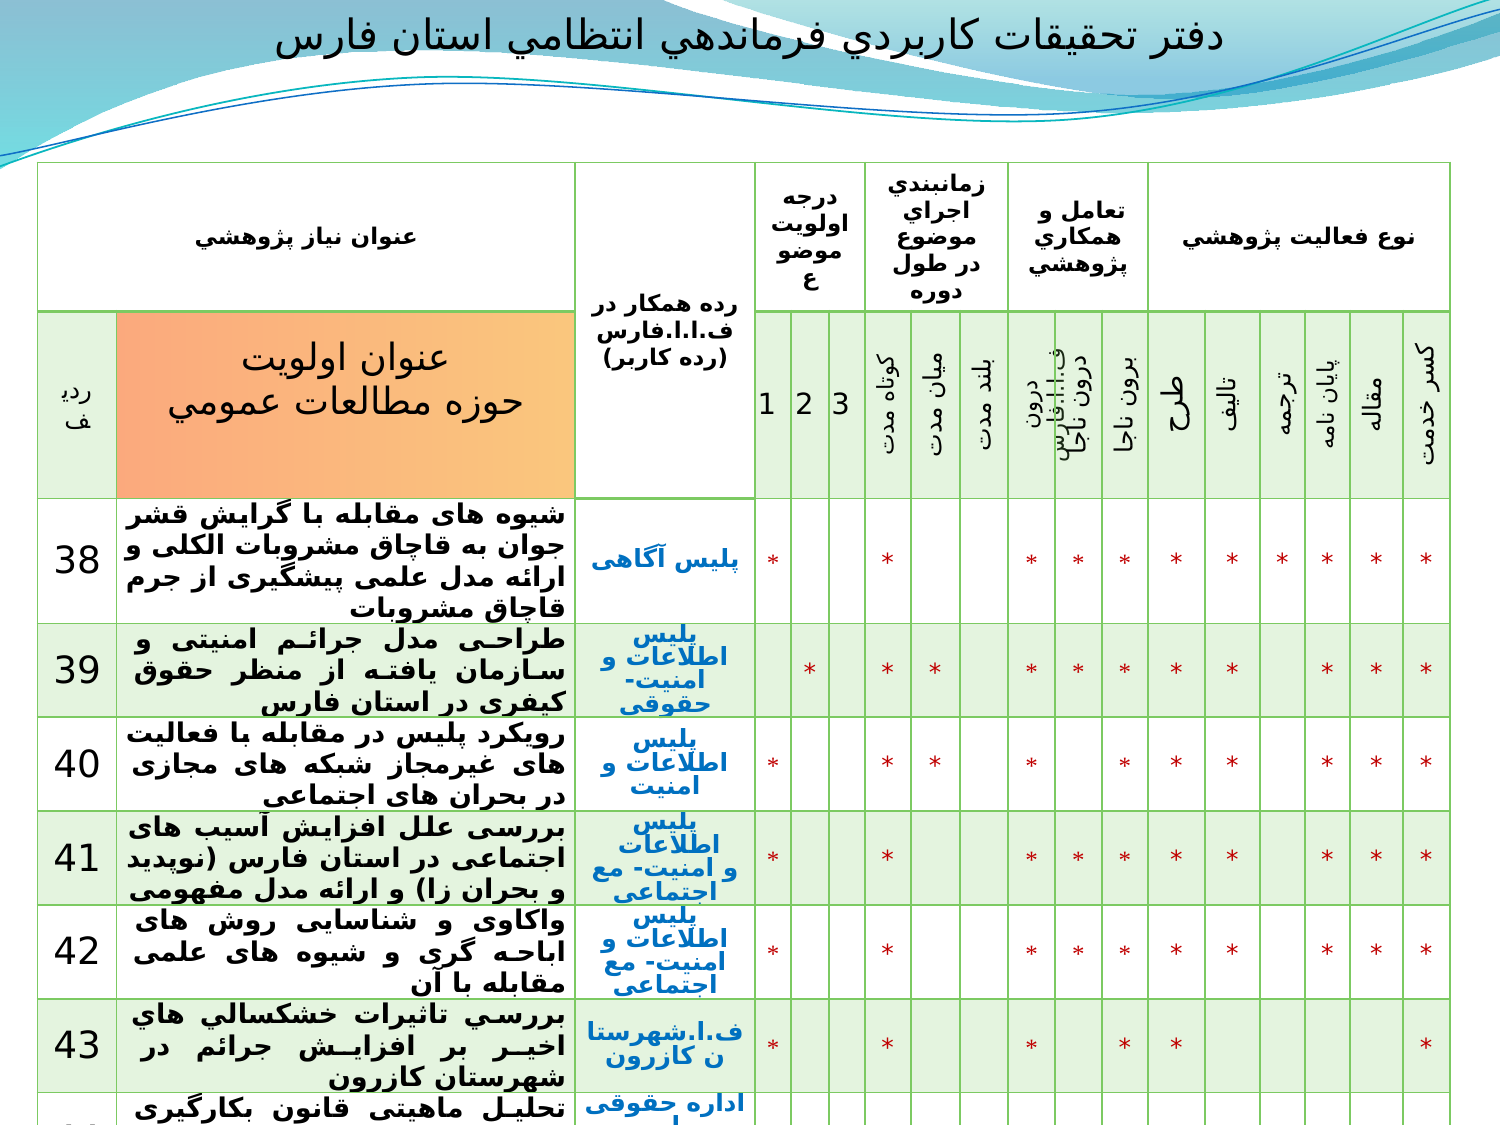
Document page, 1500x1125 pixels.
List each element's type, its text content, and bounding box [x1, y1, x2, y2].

table_cell * [912, 718, 959, 810]
table_cell 41 [38, 812, 116, 904]
table_cell 39 [38, 624, 116, 716]
table_cell [830, 718, 864, 810]
table_cell * [1009, 624, 1054, 716]
table_cell * [866, 1000, 910, 1092]
table_cell * [1103, 499, 1147, 623]
table_cell [1261, 906, 1304, 998]
table_cell * [866, 1093, 910, 1125]
table_cell [912, 1093, 959, 1125]
table_cell * [1306, 906, 1349, 998]
table_cell [830, 906, 864, 998]
table_cell * [1404, 718, 1449, 810]
table_cell [961, 812, 1007, 904]
table_cell * [756, 1093, 790, 1125]
table_cell [912, 812, 959, 904]
table_cell كسر خدمت [1404, 313, 1449, 498]
table_cell [1261, 812, 1304, 904]
table_cell * [1306, 718, 1349, 810]
table_cell * [1206, 499, 1259, 623]
table_cell [961, 1000, 1007, 1092]
table_cell [830, 499, 864, 623]
table_cell 43 [38, 1000, 116, 1092]
table_cell * [1009, 718, 1054, 810]
table_cell * [1149, 1000, 1204, 1092]
table_cell مقاله [1351, 313, 1402, 498]
table_cell [1056, 718, 1101, 810]
table_cell * [1306, 499, 1349, 623]
table_cell كوتاه مدت [866, 313, 910, 498]
table_cell [792, 812, 828, 904]
table_cell * [866, 624, 910, 716]
table_cell * [756, 1000, 790, 1092]
table_cell [792, 1000, 828, 1092]
table_cell [792, 499, 828, 623]
table_header درجه اولويت موضوع [756, 163, 864, 310]
table_cell * [1306, 812, 1349, 904]
table_cell [830, 1000, 864, 1092]
table_cell طراحی مدل جرائم امنیتی و سازمان يافته از منظر حقوق کیفری در استان فارس [117, 624, 574, 716]
table_cell [1056, 1000, 1101, 1092]
table_cell * [1351, 718, 1402, 810]
table_cell بلند مدت [961, 313, 1007, 498]
table_cell اداره حقوقی و امور نمایندگان مجلس [576, 1093, 754, 1125]
table_cell * [1351, 812, 1402, 904]
table_cell * [1261, 499, 1304, 623]
table_cell [961, 718, 1007, 810]
table_cell * [1149, 812, 1204, 904]
table_cell [961, 624, 1007, 716]
text_box دفتر تحقيقات كاربردي فرماندهي انتظامي استان فارس [0, 0, 1500, 65]
table_cell 42 [38, 906, 116, 998]
table_cell * [1404, 624, 1449, 716]
table_cell شیوه های مقابله با گرایش قشر جوان به قاچاق مشروبات الکلی و ارائه مدل علمی پیشگیری از جرم قاچاق مشروبات [117, 499, 574, 623]
table_header رده همكار در ف.ا.ا.فارس (رده كاربر) [576, 163, 754, 497]
table_cell درون ناجا [1056, 313, 1101, 498]
table_cell * [1103, 1093, 1147, 1125]
table_cell بررسي تاثيرات خشكسالي هاي اخير بر افزايش جرائم در شهرستان كازرون [117, 1000, 574, 1092]
table_cell [961, 906, 1007, 998]
table_cell تاليف [1206, 313, 1259, 498]
table_cell * [866, 906, 910, 998]
table_cell * [1056, 906, 1101, 998]
table_cell * [1404, 1093, 1449, 1125]
table_cell * [912, 624, 959, 716]
table_cell [830, 1093, 864, 1125]
table_cell * [1103, 1000, 1147, 1092]
table_cell * [1351, 906, 1402, 998]
table_cell * [1404, 906, 1449, 998]
table_cell [830, 624, 864, 716]
table_cell پليس آگاهی [576, 500, 754, 623]
table_cell [1306, 1000, 1349, 1092]
table_header تعامل و همكاري پژوهشي [1009, 163, 1147, 310]
table_cell * [1206, 906, 1259, 998]
table_cell * [1056, 1093, 1101, 1125]
table_cell طرح [1149, 313, 1204, 498]
table_cell [792, 718, 828, 810]
table_cell * [1351, 499, 1402, 623]
table_cell * [1056, 499, 1101, 623]
table_cell واکاوی و شناسایی روش های اباحه گری و شیوه های علمی مقابله با آن [117, 906, 574, 998]
table_cell [756, 624, 790, 716]
table_cell * [1009, 1093, 1054, 1125]
table_cell * [1149, 718, 1204, 810]
table_cell پليس اطلاعات و امنیت- مع اجتماعی [576, 812, 754, 904]
table_cell * [1206, 624, 1259, 716]
table_cell پايان نامه [1306, 313, 1349, 498]
table_cell ترجمه [1261, 313, 1304, 498]
table_cell * [1009, 499, 1054, 623]
table_cell * [1009, 906, 1054, 998]
table_cell ميان مدت [912, 313, 959, 498]
table_cell * [1404, 1000, 1449, 1092]
table_cell * [756, 499, 790, 623]
table_cell [1261, 1093, 1304, 1125]
table_cell 44 [38, 1093, 116, 1125]
table_cell * [1404, 812, 1449, 904]
table_cell * [756, 812, 790, 904]
table_cell [961, 499, 1007, 623]
table_cell * [1351, 1093, 1402, 1125]
table_cell * [1149, 499, 1204, 623]
table_cell [792, 906, 828, 998]
table_cell * [1149, 624, 1204, 716]
table_cell [1351, 1000, 1402, 1092]
table_cell 38 [38, 499, 116, 623]
table_cell [1261, 624, 1304, 716]
table_cell * [1056, 624, 1101, 716]
table_cell * [1009, 812, 1054, 904]
table_header نوع فعاليت پژوهشي [1149, 163, 1449, 310]
table_cell پليس اطلاعات و امنیت- مع اجتماعی [576, 906, 754, 998]
table_cell * [1206, 1093, 1259, 1125]
table_cell [1261, 1000, 1304, 1092]
table_cell 2 [792, 313, 828, 498]
table_cell [912, 499, 959, 623]
table_cell [1206, 1000, 1259, 1092]
table_cell بررسی علل افزایش آسیب های اجتماعی در استان فارس (نوپدید و بحران زا) و ارائه مدل مفهومی [117, 812, 574, 904]
table_cell پليس اطلاعات و امنیت-حقوقی [576, 624, 754, 716]
table_cell درون ف.ا.ا.فارس [1009, 313, 1054, 498]
table_cell [792, 1093, 828, 1125]
table_cell * [1103, 624, 1147, 716]
table_cell * [1103, 906, 1147, 998]
table_cell * [866, 812, 910, 904]
table_cell * [1149, 906, 1204, 998]
table_cell [1261, 718, 1304, 810]
table_cell 1 [756, 313, 790, 498]
table_cell * [1404, 499, 1449, 623]
table_cell * [1306, 1093, 1349, 1125]
table_cell * [1206, 718, 1259, 810]
table_cell 3 [830, 313, 864, 498]
table_cell * [1009, 1000, 1054, 1092]
table_cell * [1149, 1093, 1204, 1125]
table_cell * [1206, 812, 1259, 904]
table_cell * [1351, 624, 1402, 716]
table_cell * [756, 718, 790, 810]
table_cell * [1056, 812, 1101, 904]
table_cell عنوان اولويت حوزه مطالعات عمومي [117, 313, 574, 498]
table_cell * [756, 906, 790, 998]
table_header عنوان نياز پژوهشي [38, 163, 574, 310]
table_cell ف.ا.شهرستان كازرون [576, 1000, 754, 1092]
table_cell * [1103, 812, 1147, 904]
table_cell رديف [38, 313, 116, 498]
table_cell [912, 906, 959, 998]
table_cell * [1103, 718, 1147, 810]
table_cell * [1306, 624, 1349, 716]
table_cell پليس اطلاعات و امنیت [576, 718, 754, 810]
table_cell * [866, 499, 910, 623]
table_header زمانبندي اجراي موضوع در طول دوره [866, 163, 1007, 310]
table_cell تحلیل ماهیتی قانون بکارگیری سلاح و تبیین راهبردی قضائی توسط مأمورین در استان فارس [117, 1093, 574, 1125]
table_cell 40 [38, 718, 116, 810]
table_cell رویکرد پلیس در مقابله با فعالیت های غیرمجاز شبکه های مجازی در بحران های اجتماعی [117, 718, 574, 810]
table_cell [912, 1000, 959, 1092]
table_cell برون ناجا [1103, 313, 1147, 498]
table_cell [830, 812, 864, 904]
table_cell * [792, 624, 828, 716]
table_cell * [866, 718, 910, 810]
table_cell [961, 1093, 1007, 1125]
